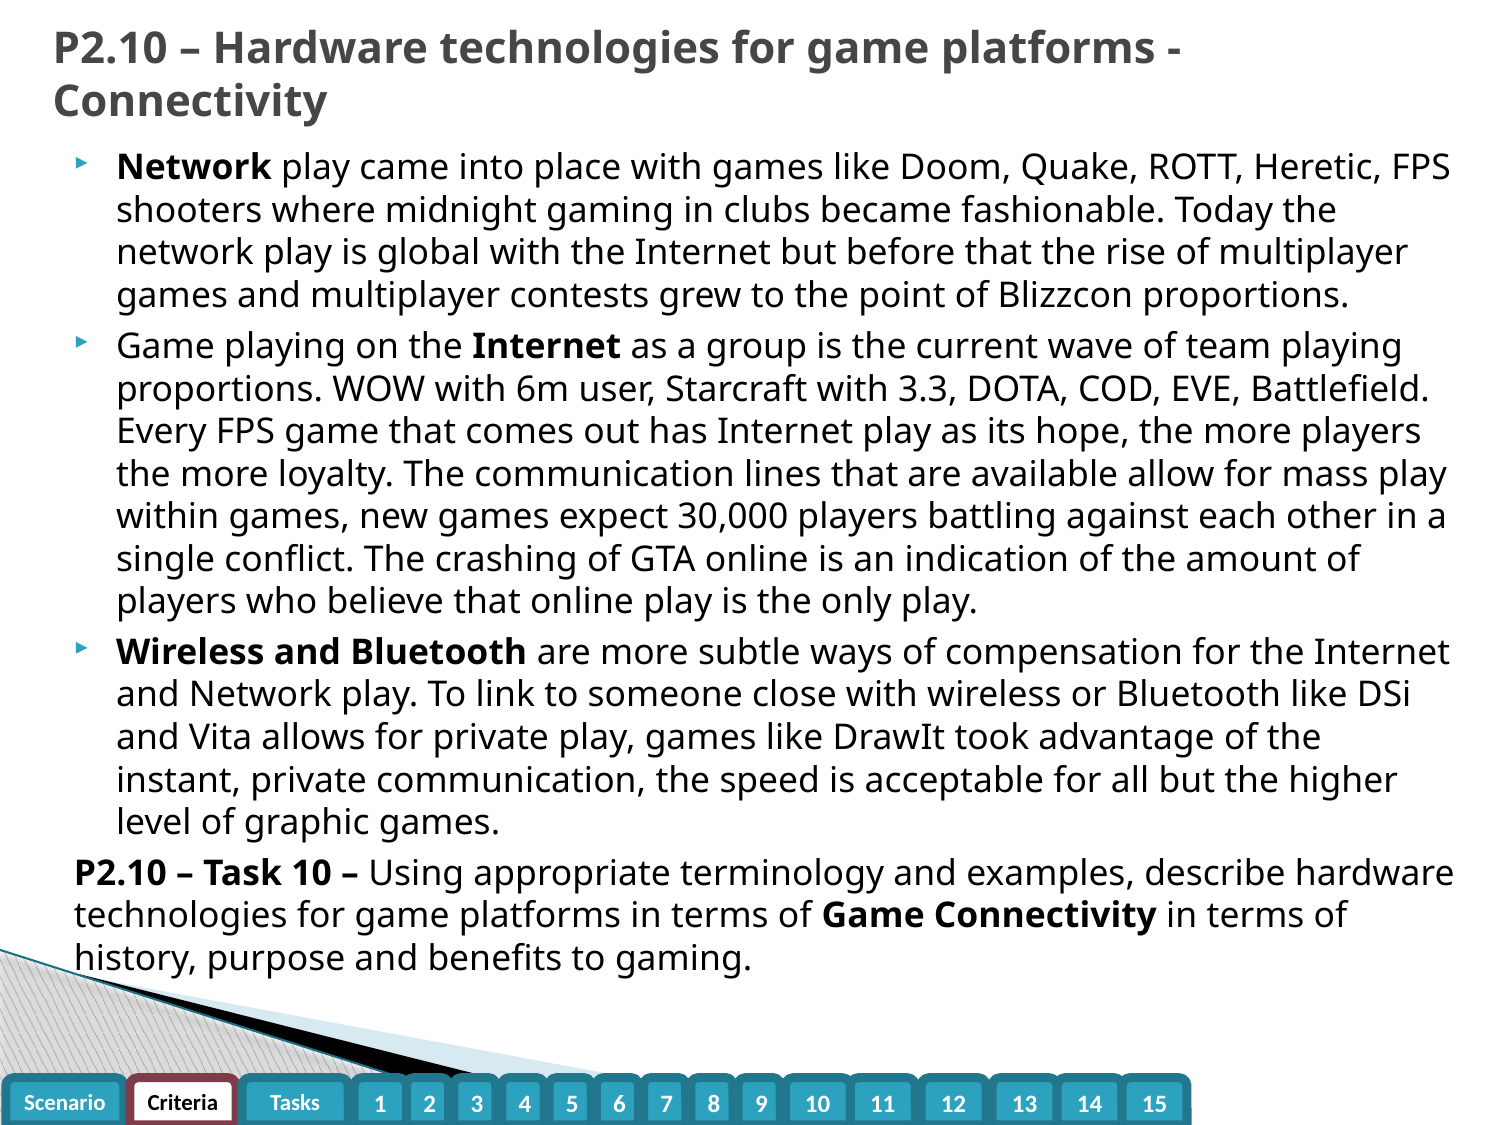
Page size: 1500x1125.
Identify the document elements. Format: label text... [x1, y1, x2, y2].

title P2.10 – Hardware technologies for game platforms - Connectivity [37, 19, 1471, 126]
list Network play came into place with games like Doom, Quake, ROTT, Heretic, FPS shooters where midnight gaming in clubs became fashionable. Today the network play is global with the Internet but before that the rise of multiplayer games and multiplayer contests grew to the point of Blizzcon proportions. Game playing on the Internet as a group is the current wave of team playing proportions. WOW with 6m user, Starcraft with 3.3, DOTA, COD, EVE, Battlefield. Every FPS game that comes out has Internet play as its hope, the more players the more loyalty. The communication lines that are available allow for mass play within games, new games expect 30,000 players battling against each other in a single conflict. The crashing of GTA online is an indication of the amount of players who believe that online play is the only play. Wireless and Bluetooth are more subtle ways of compensation for the Internet and Network play. To link to someone close with wireless or Bluetooth like DSi and Vita allows for private play, games like DrawIt took advantage of the instant, private communication, the speed is acceptable for all but the higher level of graphic games. P2.10 – Task 10 – Using appropriate terminology and examples, describe hardware technologies for game platforms in terms of Game Connectivity in terms of history, purpose and benefits to gaming. [41, 137, 1471, 1047]
